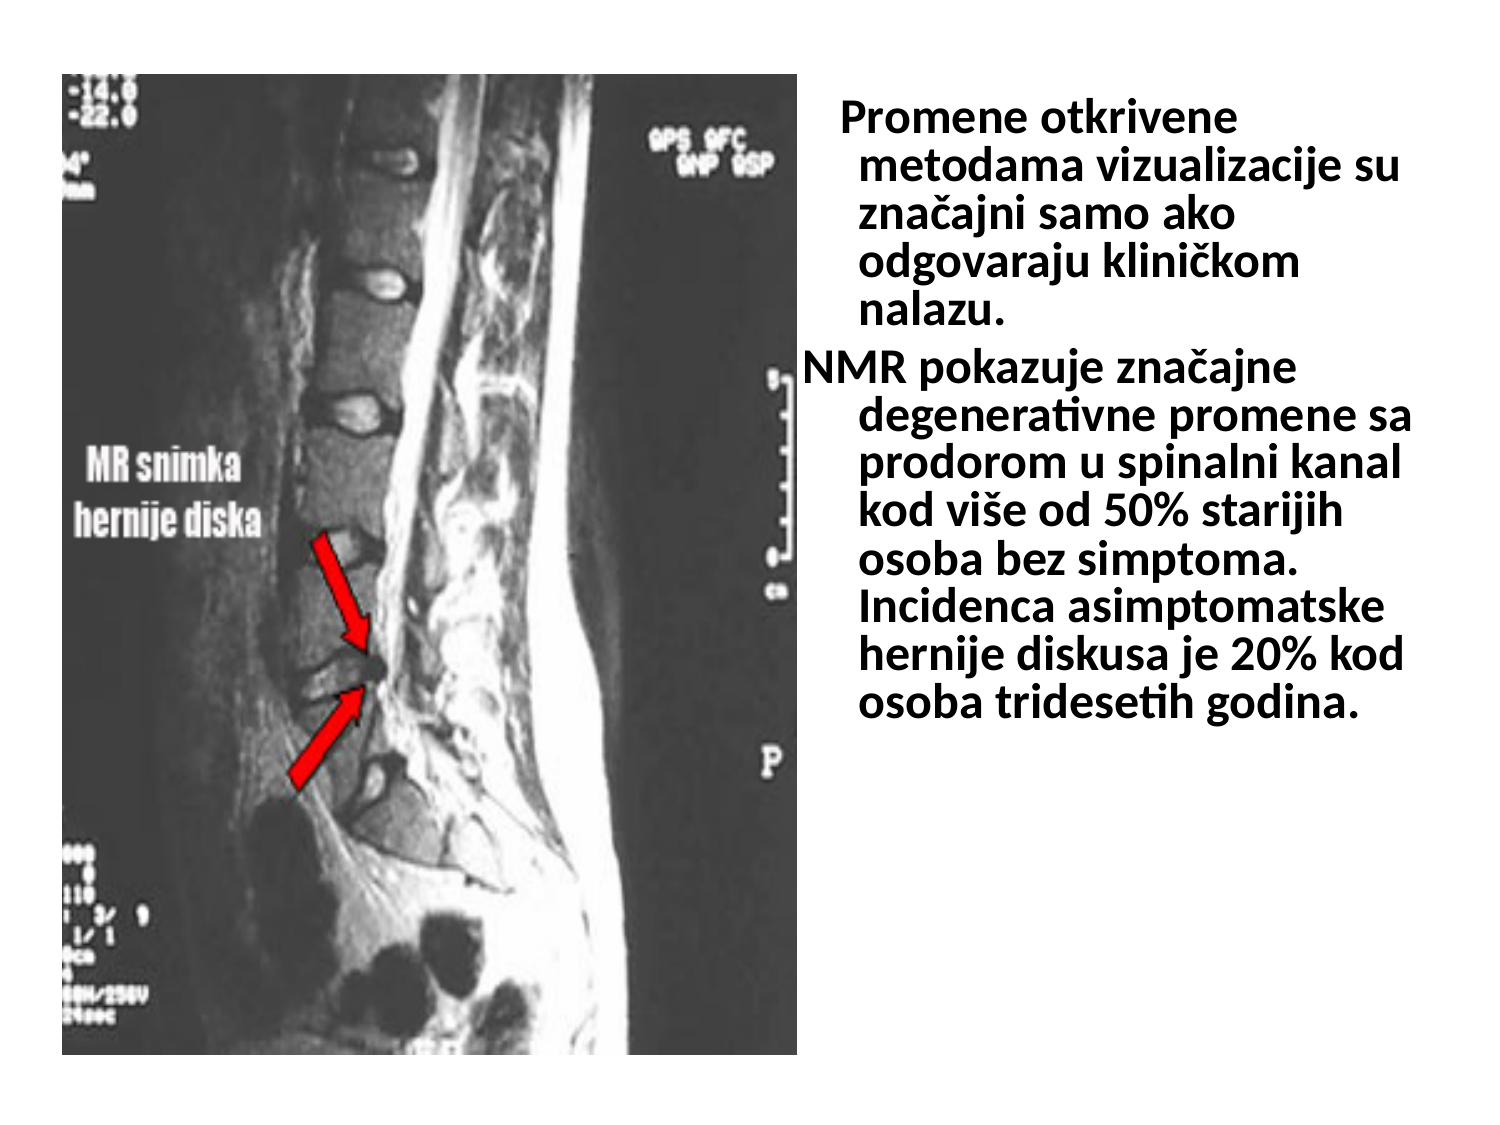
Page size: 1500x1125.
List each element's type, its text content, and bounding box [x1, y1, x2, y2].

list Promene otkrivene metodama vizualizacije su značajni samo ako odgovaraju kliničkom nalazu. NMR pokazuje značajne degenerativne promene sa prodorom u spinalni kanal kod više od 50% starijih osoba bez simptoma. Incidenca asimptomatske hernije diskusa je 20% kod osoba tridesetih godina. [801, 87, 1451, 919]
picture [62, 74, 798, 1055]
